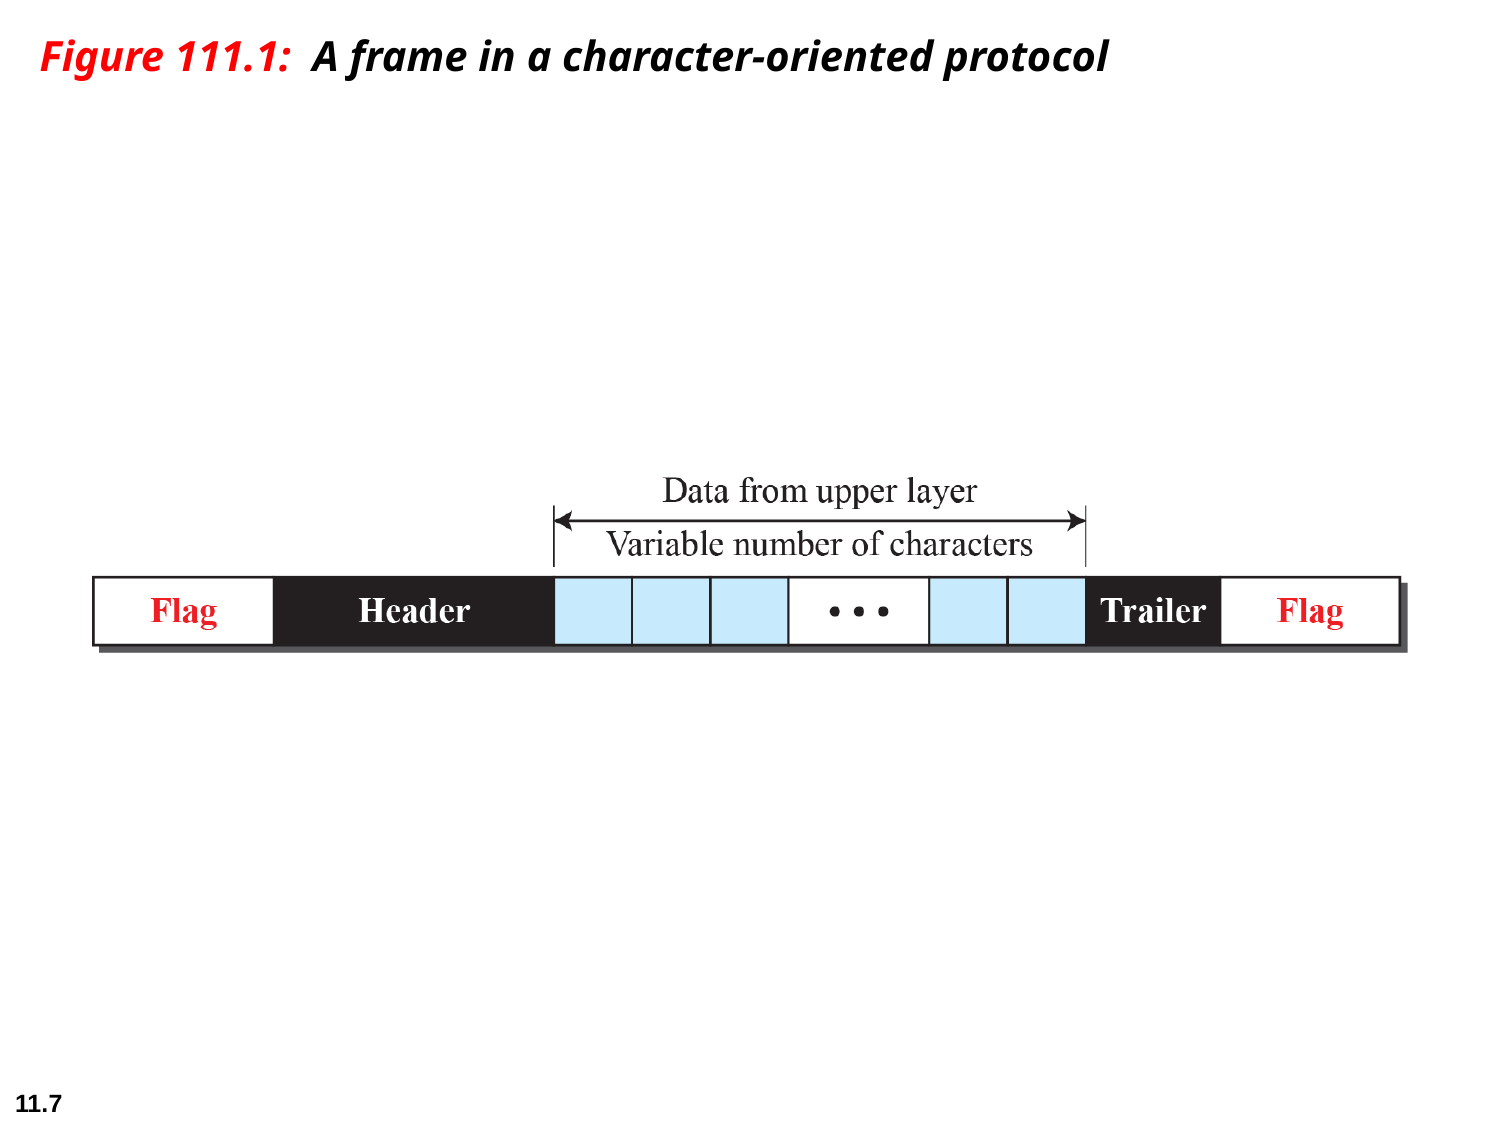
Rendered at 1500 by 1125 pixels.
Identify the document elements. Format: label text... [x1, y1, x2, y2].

picture [92, 472, 1408, 653]
text_box Figure 111.1: A frame in a character-oriented protocol [24, 22, 1363, 87]
slide_number 11.7 [0, 1049, 313, 1125]
